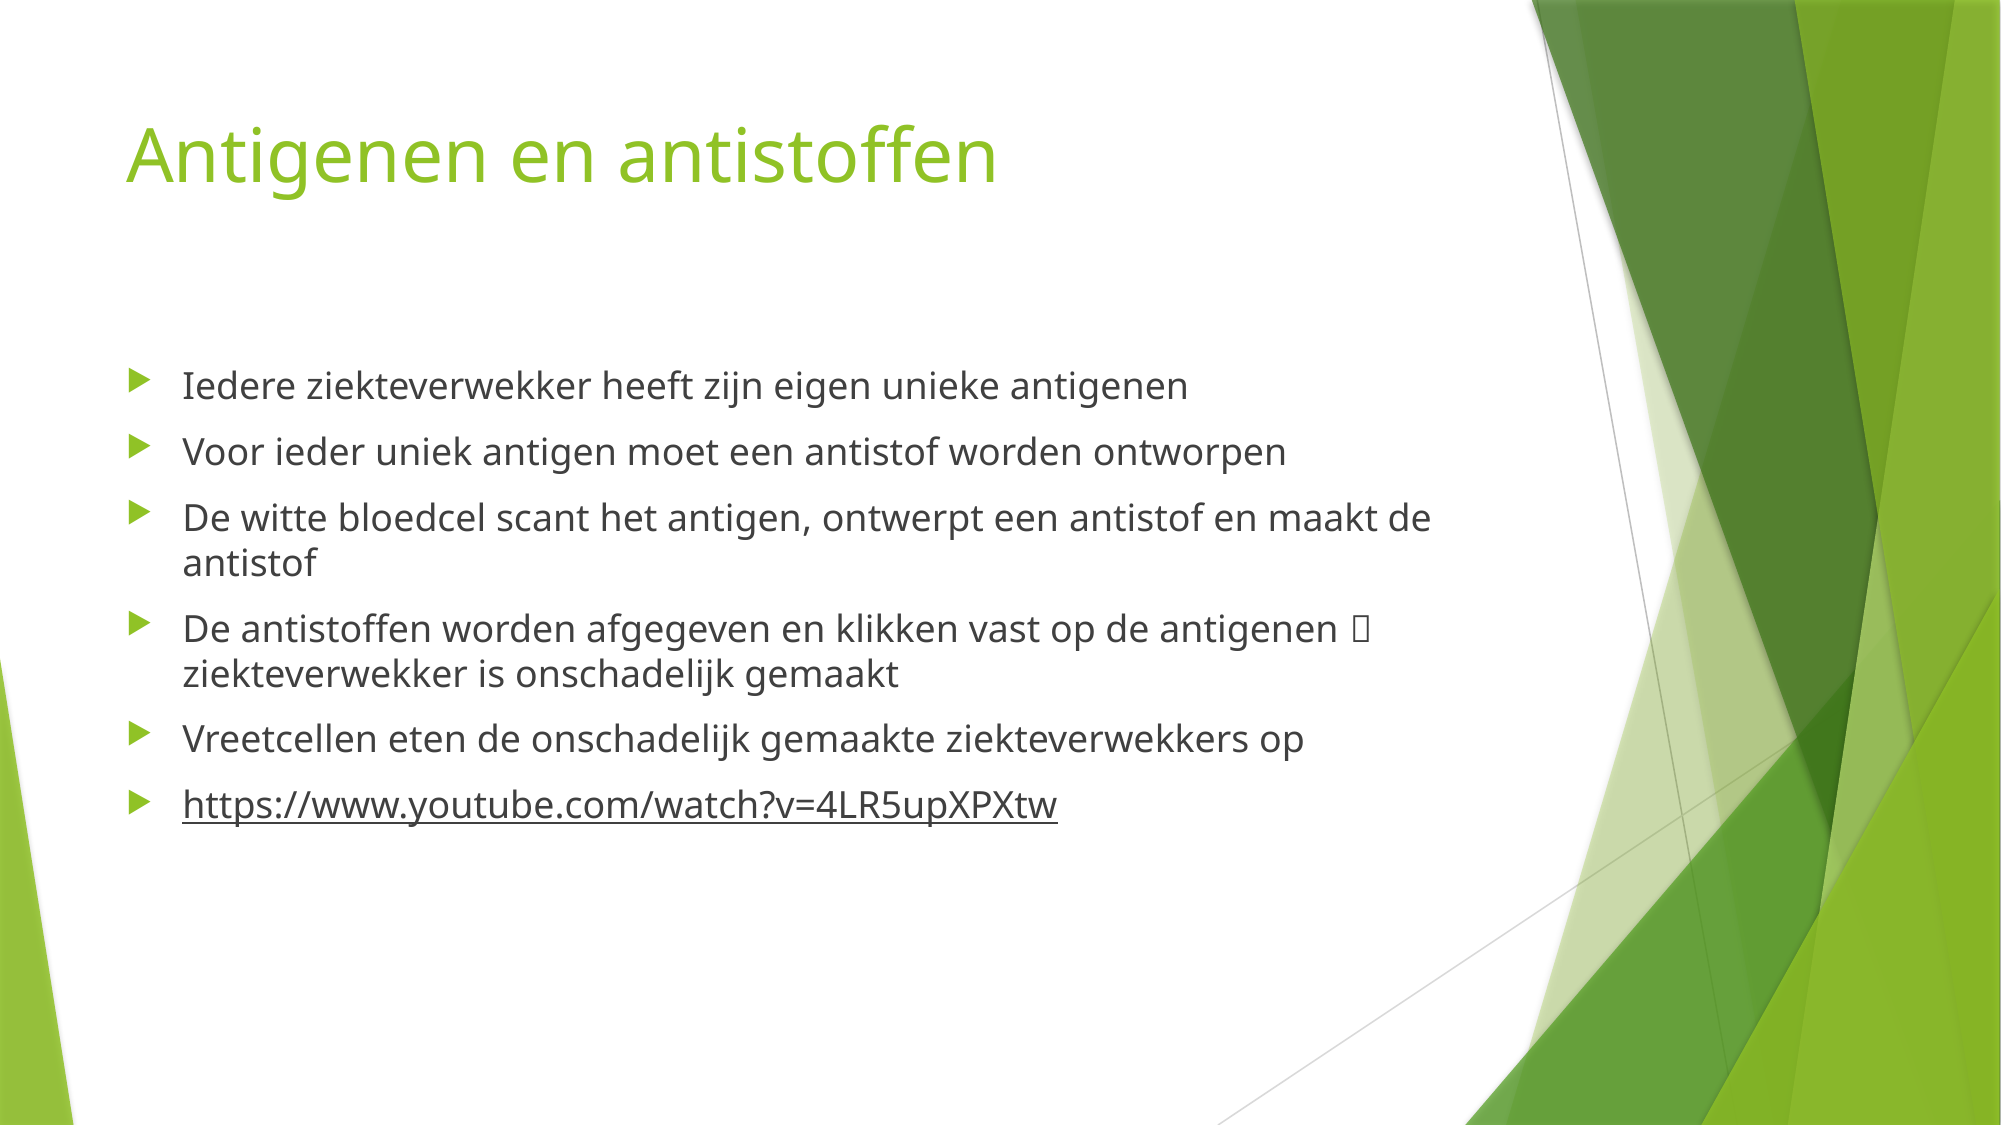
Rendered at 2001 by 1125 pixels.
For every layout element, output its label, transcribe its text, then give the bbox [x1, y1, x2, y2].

title Antigenen en antistoffen [111, 99, 1522, 317]
list Iedere ziekteverwekker heeft zijn eigen unieke antigenen Voor ieder uniek antigen moet een antistof worden ontworpen De witte bloedcel scant het antigen, ontwerpt een antistof en maakt de antistof De antistoffen worden afgegeven en klikken vast op de antigenen  ziekteverwekker is onschadelijk gemaakt Vreetcellen eten de onschadelijk gemaakte ziekteverwekkers op https://www.youtube.com/watch?v=4LR5upXPXtw [111, 354, 1522, 992]
